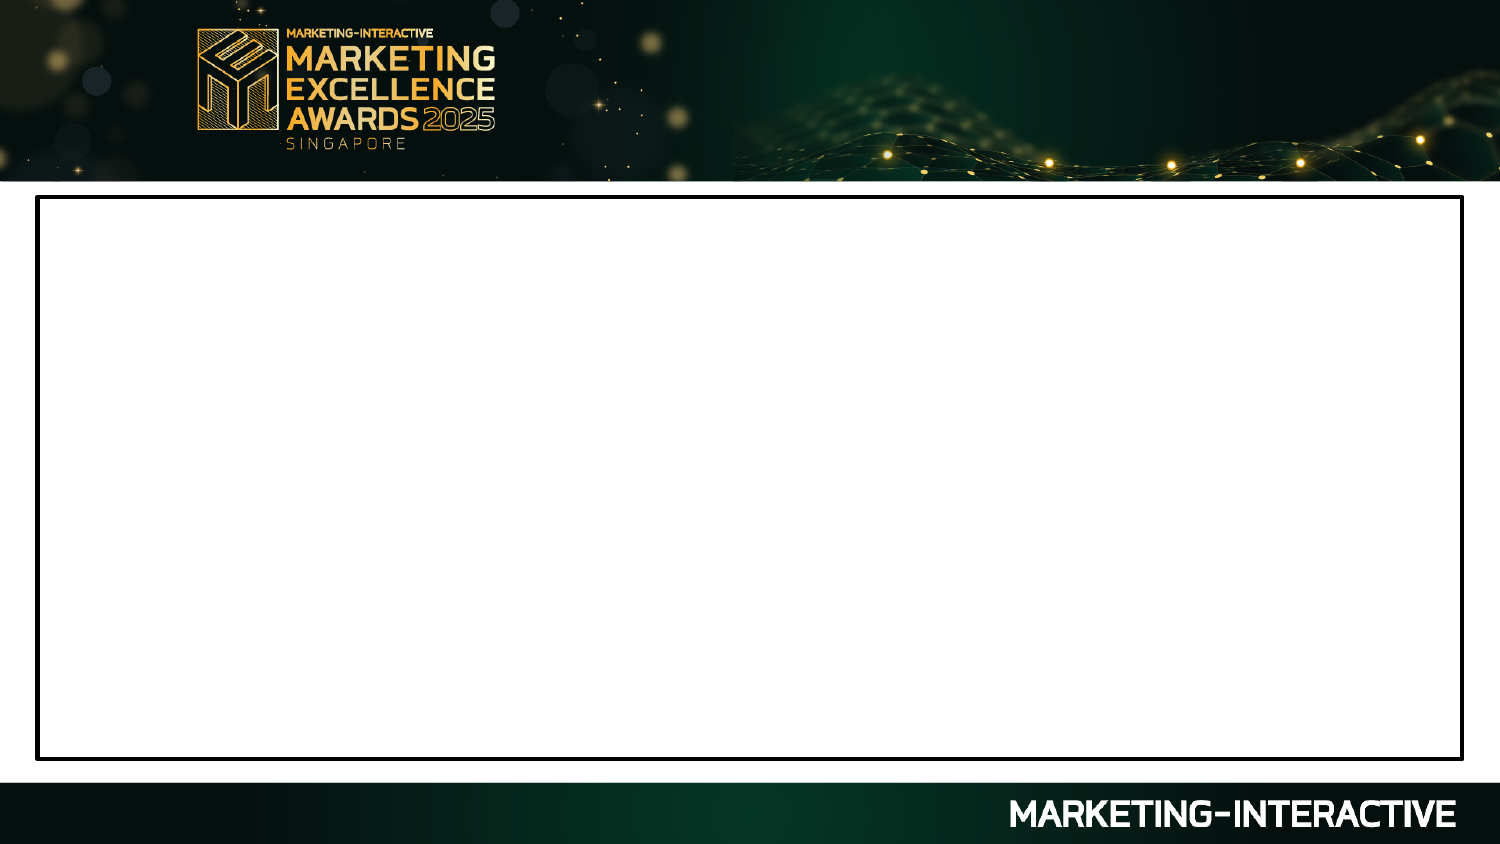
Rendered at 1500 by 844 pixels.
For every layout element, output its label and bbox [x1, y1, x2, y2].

picture [0, 0, 1500, 844]
text_box [35, 195, 1464, 761]
